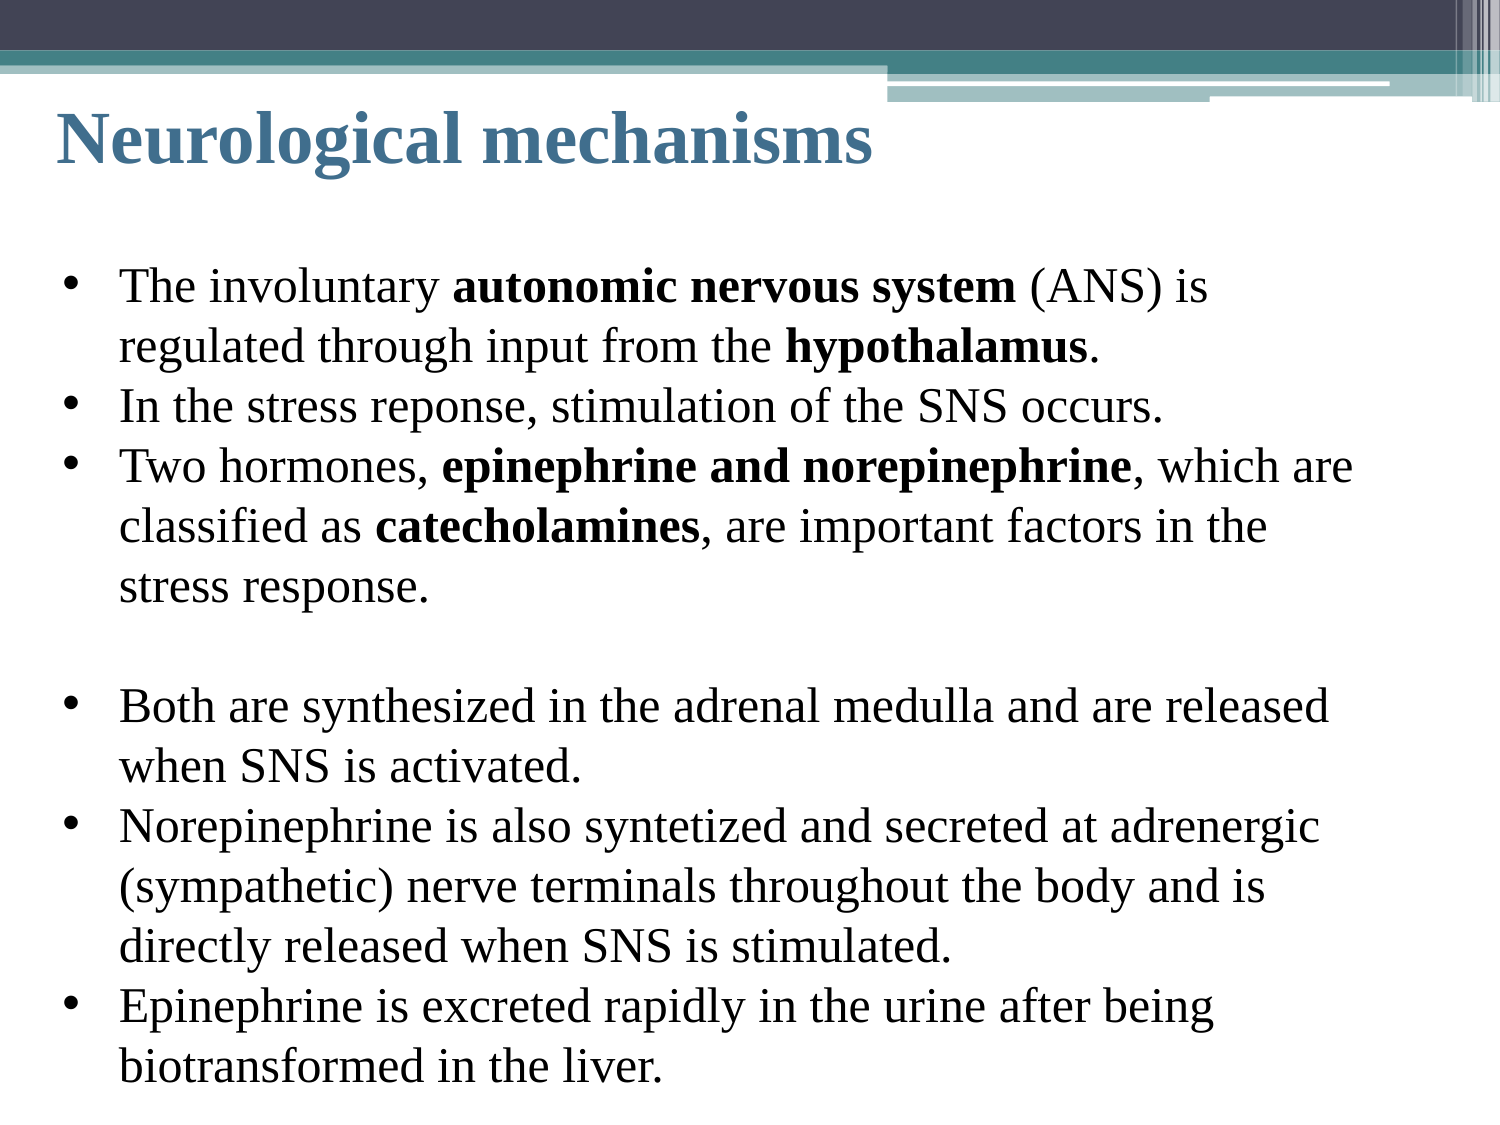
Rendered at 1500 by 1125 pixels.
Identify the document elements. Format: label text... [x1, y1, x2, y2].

title Neurological mechanisms [56, 88, 1444, 180]
list The involuntary autonomic nervous system (ANS) is regulated through input from the hypothalamus. In the stress reponse, stimulation of the SNS occurs. Two hormones, epinephrine and norepinephrine, which are classified as catecholamines, are important factors in the stress response. Both are synthesized in the adrenal medulla and are released when SNS is activated. Norepinephrine is also syntetized and secreted at adrenergic (sympathetic) nerve terminals throughout the body and is directly released when SNS is stimulated. Epinephrine is excreted rapidly in the urine after being biotransformed in the liver. [62, 252, 1388, 1101]
